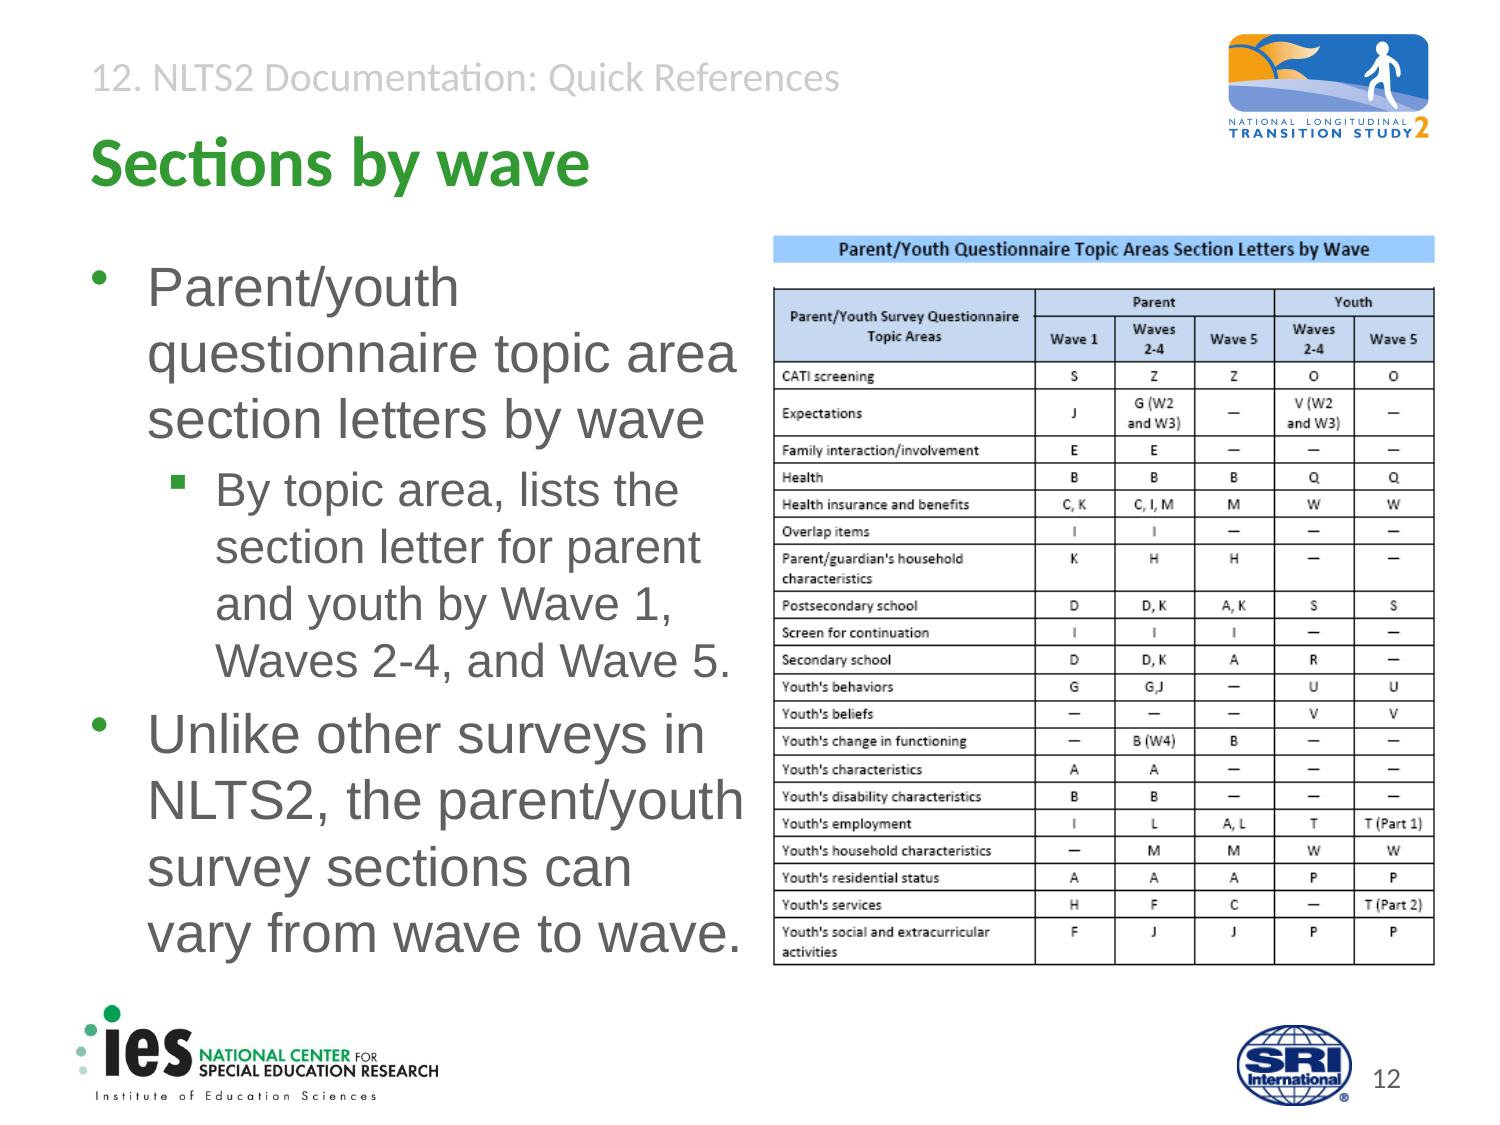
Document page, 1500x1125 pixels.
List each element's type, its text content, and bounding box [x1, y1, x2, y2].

slide_number 11 [1312, 1051, 1417, 1125]
picture [76, 1005, 438, 1100]
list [724, 224, 1476, 976]
title Sections by wave [74, 90, 1426, 226]
picture [1237, 1025, 1352, 1106]
list Parent/youth questionnaire topic area section letters by wave By topic area, lists the section letter for parent and youth by Wave 1, Waves 2-4, and Wave 5. Unlike other surveys in NLTS2, the parent/youth survey sections can vary from wave to wave. [74, 243, 763, 987]
